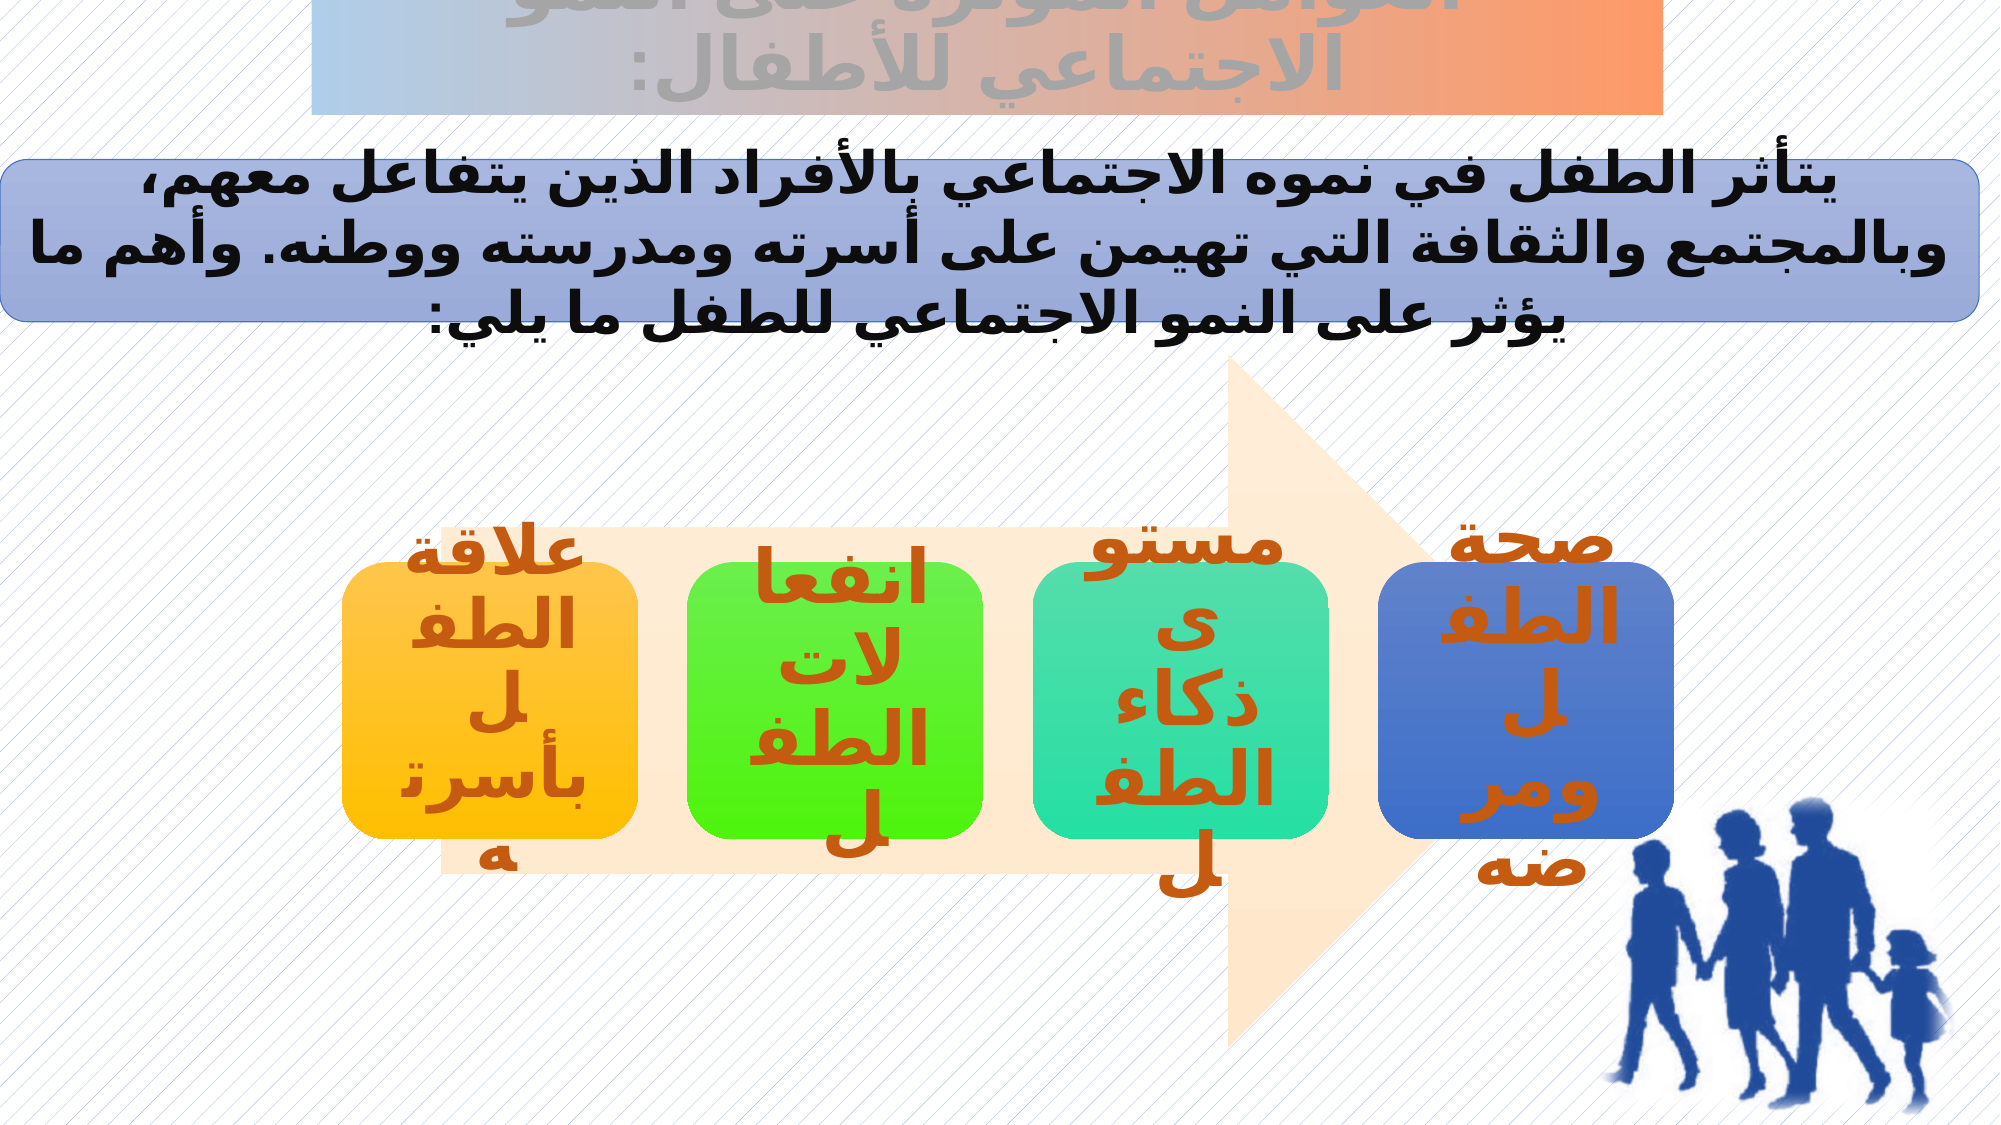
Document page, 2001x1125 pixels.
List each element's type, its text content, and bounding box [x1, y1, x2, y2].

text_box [341, 354, 1675, 1048]
title العوامل المؤثرة على النمو الاجتماعي للأطفال: [311, 0, 1664, 115]
picture [1596, 782, 1959, 1125]
text_box يتأثر الطفل في نموه الاجتماعي بالأفراد الذين يتفاعل معهم، وبالمجتمع والثقافة التي تهيمن على أسرته ومدرسته ووطنه. وأهم ما يؤثر على النمو الاجتماعي للطفل ما يلي: [0, 158, 1980, 323]
